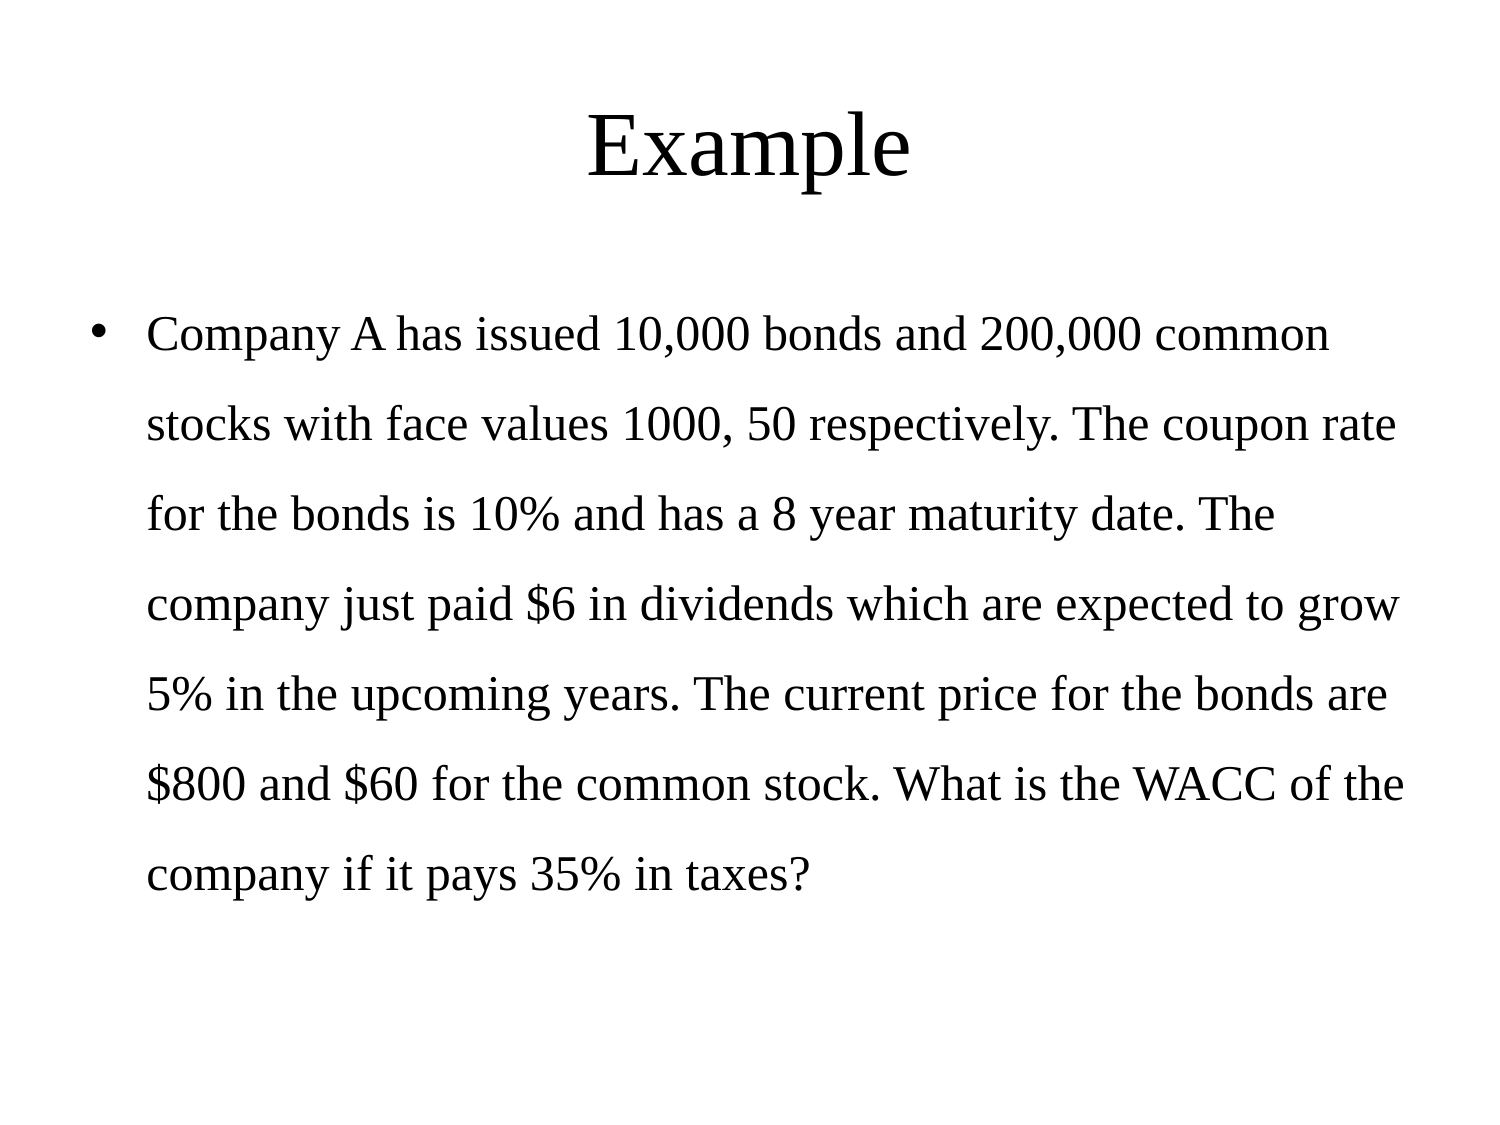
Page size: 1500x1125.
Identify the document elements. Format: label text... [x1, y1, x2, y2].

title Example [75, 45, 1425, 233]
list Company A has issued 10,000 bonds and 200,000 common stocks with face values 1000, 50 respectively. The coupon rate for the bonds is 10% and has a 8 year maturity date. The company just paid $6 in dividends which are expected to grow 5% in the upcoming years. The current price for the bonds are $800 and $60 for the common stock. What is the WACC of the company if it pays 35% in taxes? [75, 262, 1425, 1005]
